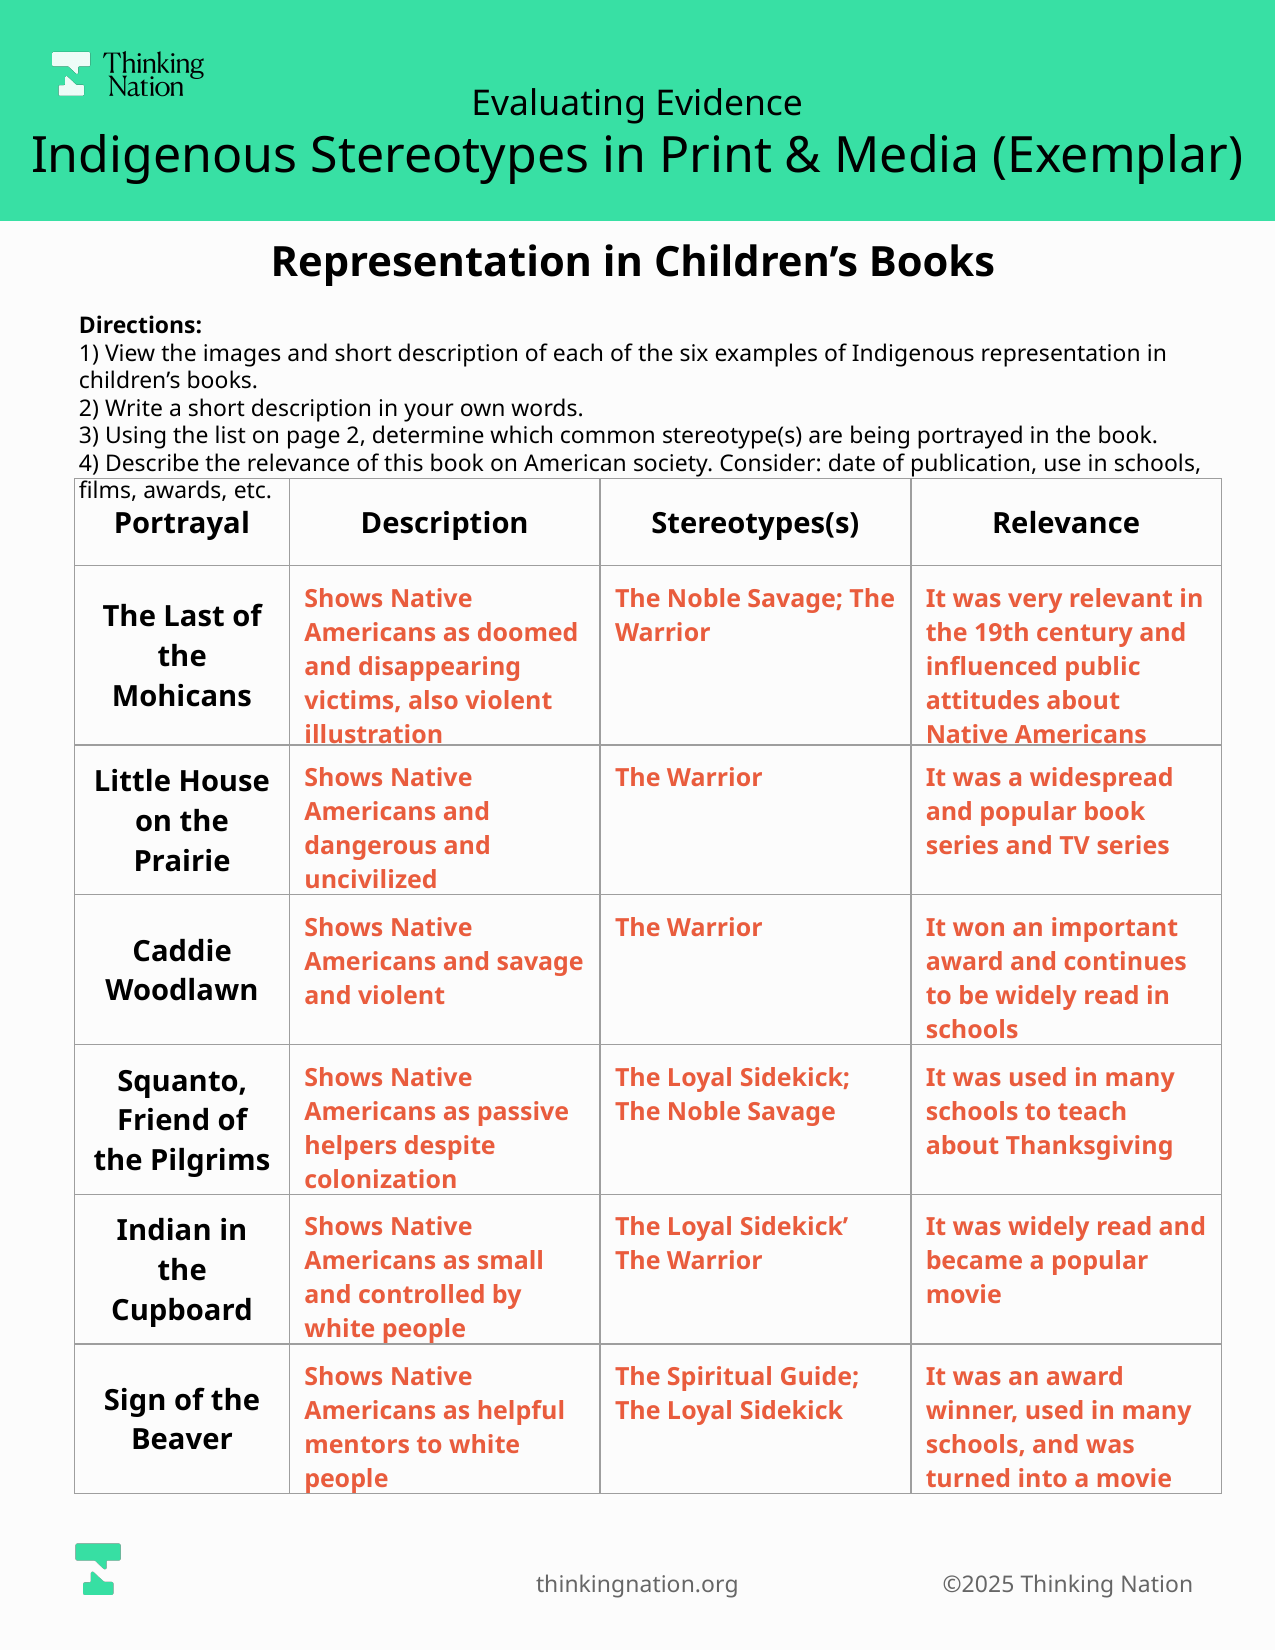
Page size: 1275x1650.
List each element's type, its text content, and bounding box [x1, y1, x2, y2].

table_cell It was used in many schools to teach about Thanksgiving [912, 1045, 1221, 1194]
table_header Portrayal [75, 479, 289, 565]
table_cell It was widely read and became a popular movie [912, 1195, 1221, 1343]
table_cell Shows Native Americans as helpful mentors to white people [290, 1345, 599, 1493]
table_cell Shows Native Americans and dangerous and uncivilized [290, 746, 599, 894]
table_cell Shows Native Americans and savage and violent [290, 895, 599, 1044]
table_header Stereotypes(s) [601, 479, 910, 565]
table_cell Sign of the Beaver [75, 1345, 289, 1493]
table_cell The Warrior [601, 746, 910, 894]
table_cell It was very relevant in the 19th century and influenced public attitudes about Native Americans [912, 566, 1221, 744]
table_cell The Warrior [601, 895, 910, 1044]
table_cell It won an important award and continues to be widely read in schools [912, 895, 1221, 1044]
table_cell The Spiritual Guide; The Loyal Sidekick [601, 1345, 910, 1493]
text_box Directions: 1) View the images and short description of each of the six examples of Indigenous representation in children’s books. 2) Write a short description in your own words. 3) Using the list on page 2, determine which common stereotype(s) are being portrayed in the book. 4) Describe the relevance of this book on American society. Consider: date of publication, use in schools, films, awards, etc. [64, 295, 1239, 518]
table_cell Indian in the Cupboard [75, 1195, 289, 1343]
table_cell Caddie Woodlawn [75, 895, 289, 1044]
text_box ©2025 Thinking Nation [907, 1553, 1210, 1605]
table_cell Little House on the Prairie [75, 746, 289, 894]
table_cell Shows Native Americans as passive helpers despite colonization [290, 1045, 599, 1194]
table_cell It was a widespread and popular book series and TV series [912, 746, 1221, 894]
table_header Relevance [912, 479, 1221, 565]
text_box thinkingnation.org [486, 1553, 789, 1605]
picture [35, 37, 210, 110]
table_cell The Loyal Sidekick; The Noble Savage [601, 1045, 910, 1194]
picture [62, 1533, 134, 1605]
table_cell Squanto, Friend of the Pilgrims [75, 1045, 289, 1194]
table_header Description [290, 479, 599, 565]
table_cell The Last of the Mohicans [75, 566, 289, 744]
table_cell Shows Native Americans as doomed and disappearing victims, also violent illustration [290, 566, 599, 744]
table_cell The Loyal Sidekick’ The Warrior [601, 1195, 910, 1343]
text_box Evaluating Evidence Indigenous Stereotypes in Print & Media (Exemplar) [0, 0, 1275, 221]
table_cell Shows Native Americans as small and controlled by white people [290, 1195, 599, 1343]
text_box Representation in Children’s Books [67, 219, 1199, 292]
table_cell The Noble Savage; The Warrior [601, 566, 910, 744]
table_cell It was an award winner, used in many schools, and was turned into a movie [912, 1345, 1221, 1493]
